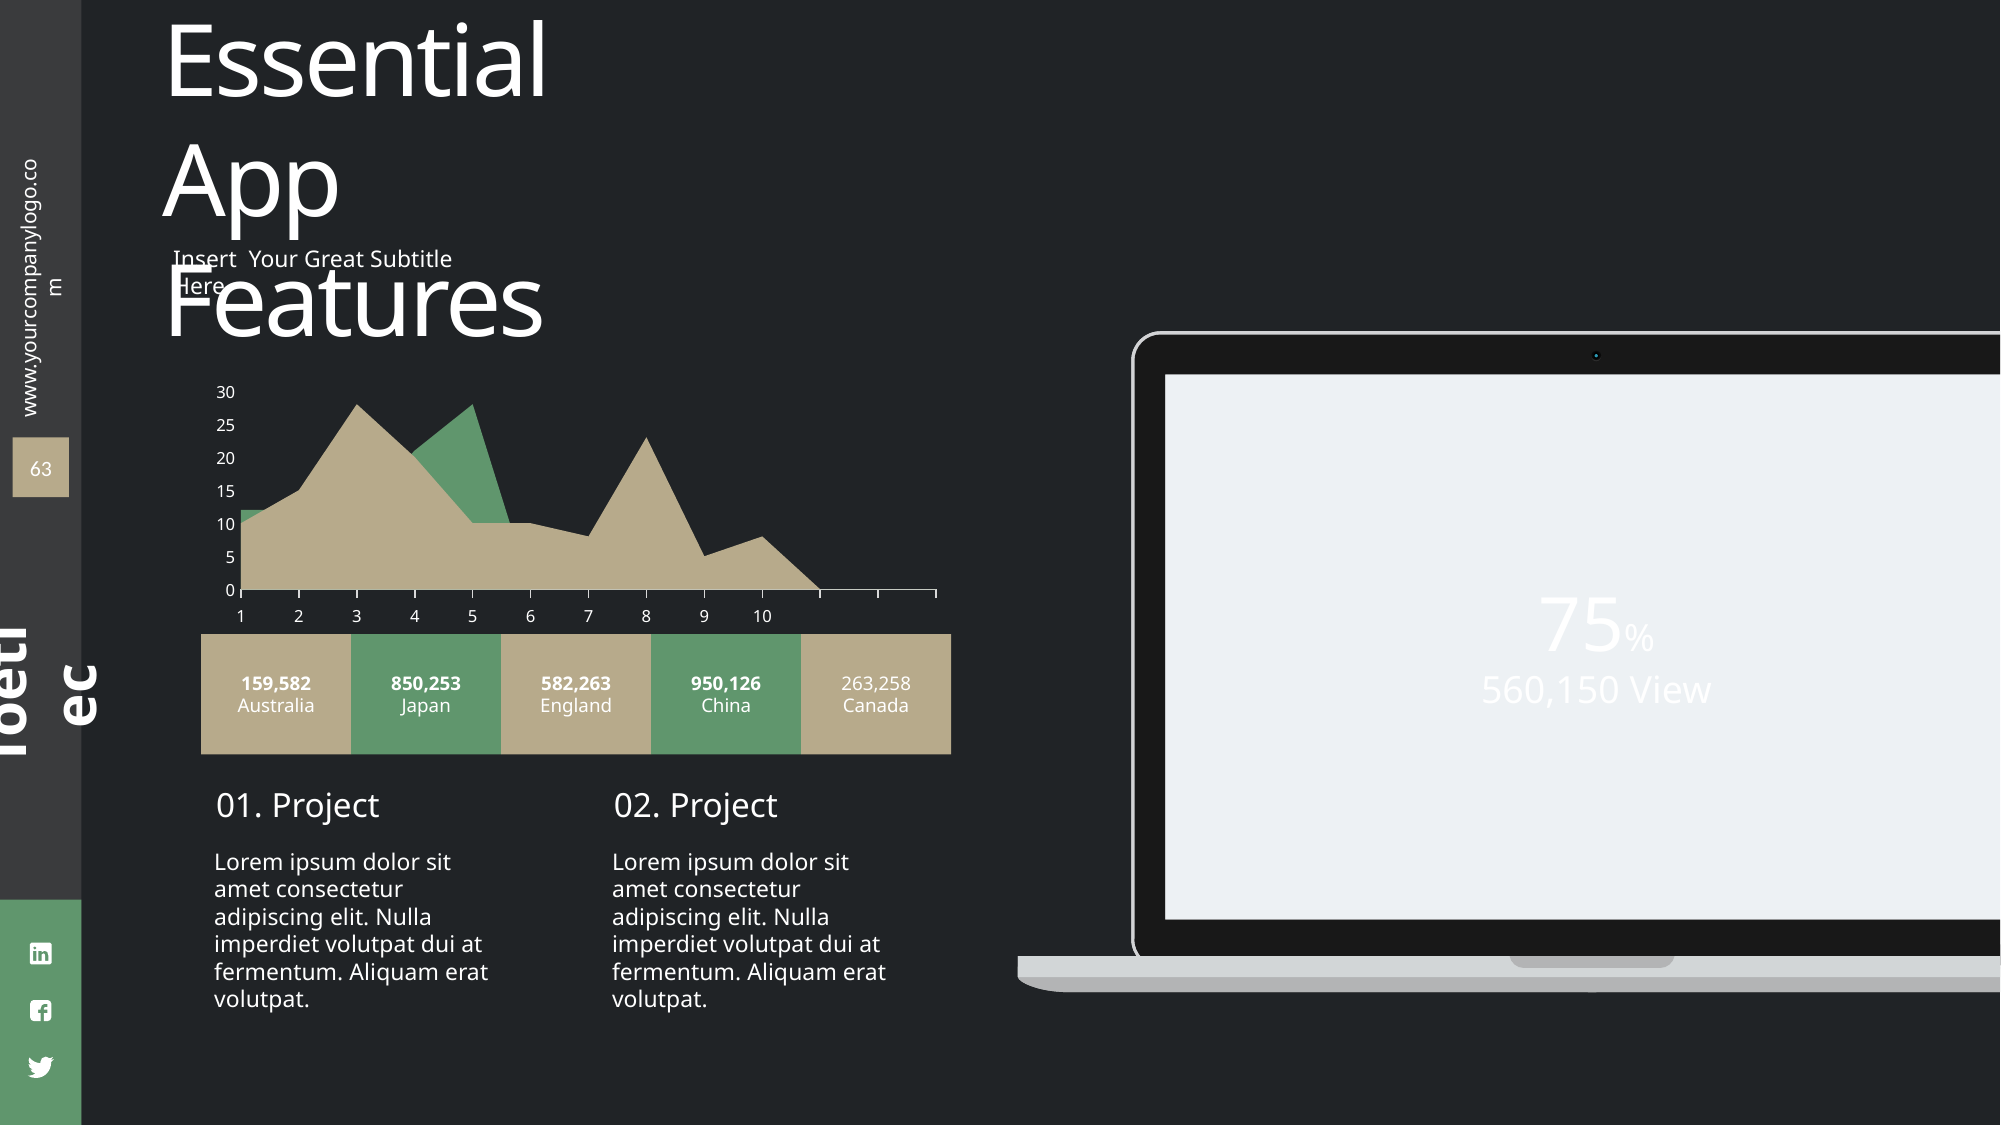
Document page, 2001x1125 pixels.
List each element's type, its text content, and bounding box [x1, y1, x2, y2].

text_box 159,582 Australia [200, 633, 350, 755]
text_box Lorem ipsum dolor sit amet consectetur adipiscing elit. Nulla imperdiet volutpat dui at fermentum. Aliquam erat volutpat. [597, 840, 910, 1020]
chart [201, 374, 952, 633]
text_box 850,253 Japan [350, 633, 500, 755]
text_box 263,258 Canada [800, 633, 952, 755]
picture [1160, 365, 2000, 924]
text_box 02. Project [598, 755, 821, 840]
text_box 582,263 England [500, 633, 650, 755]
slide_number 63 [12, 437, 69, 498]
text_box Insert Your Great Subtitle Here [158, 237, 512, 307]
text_box Essential App Features [147, 116, 677, 236]
text_box Lorem ipsum dolor sit amet consectetur adipiscing elit. Nulla imperdiet volutpat dui at fermentum. Aliquam erat volutpat. [199, 840, 512, 1020]
text_box 01. Project [201, 755, 423, 840]
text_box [1017, 331, 2000, 993]
text_box 950,126 China [650, 633, 800, 755]
